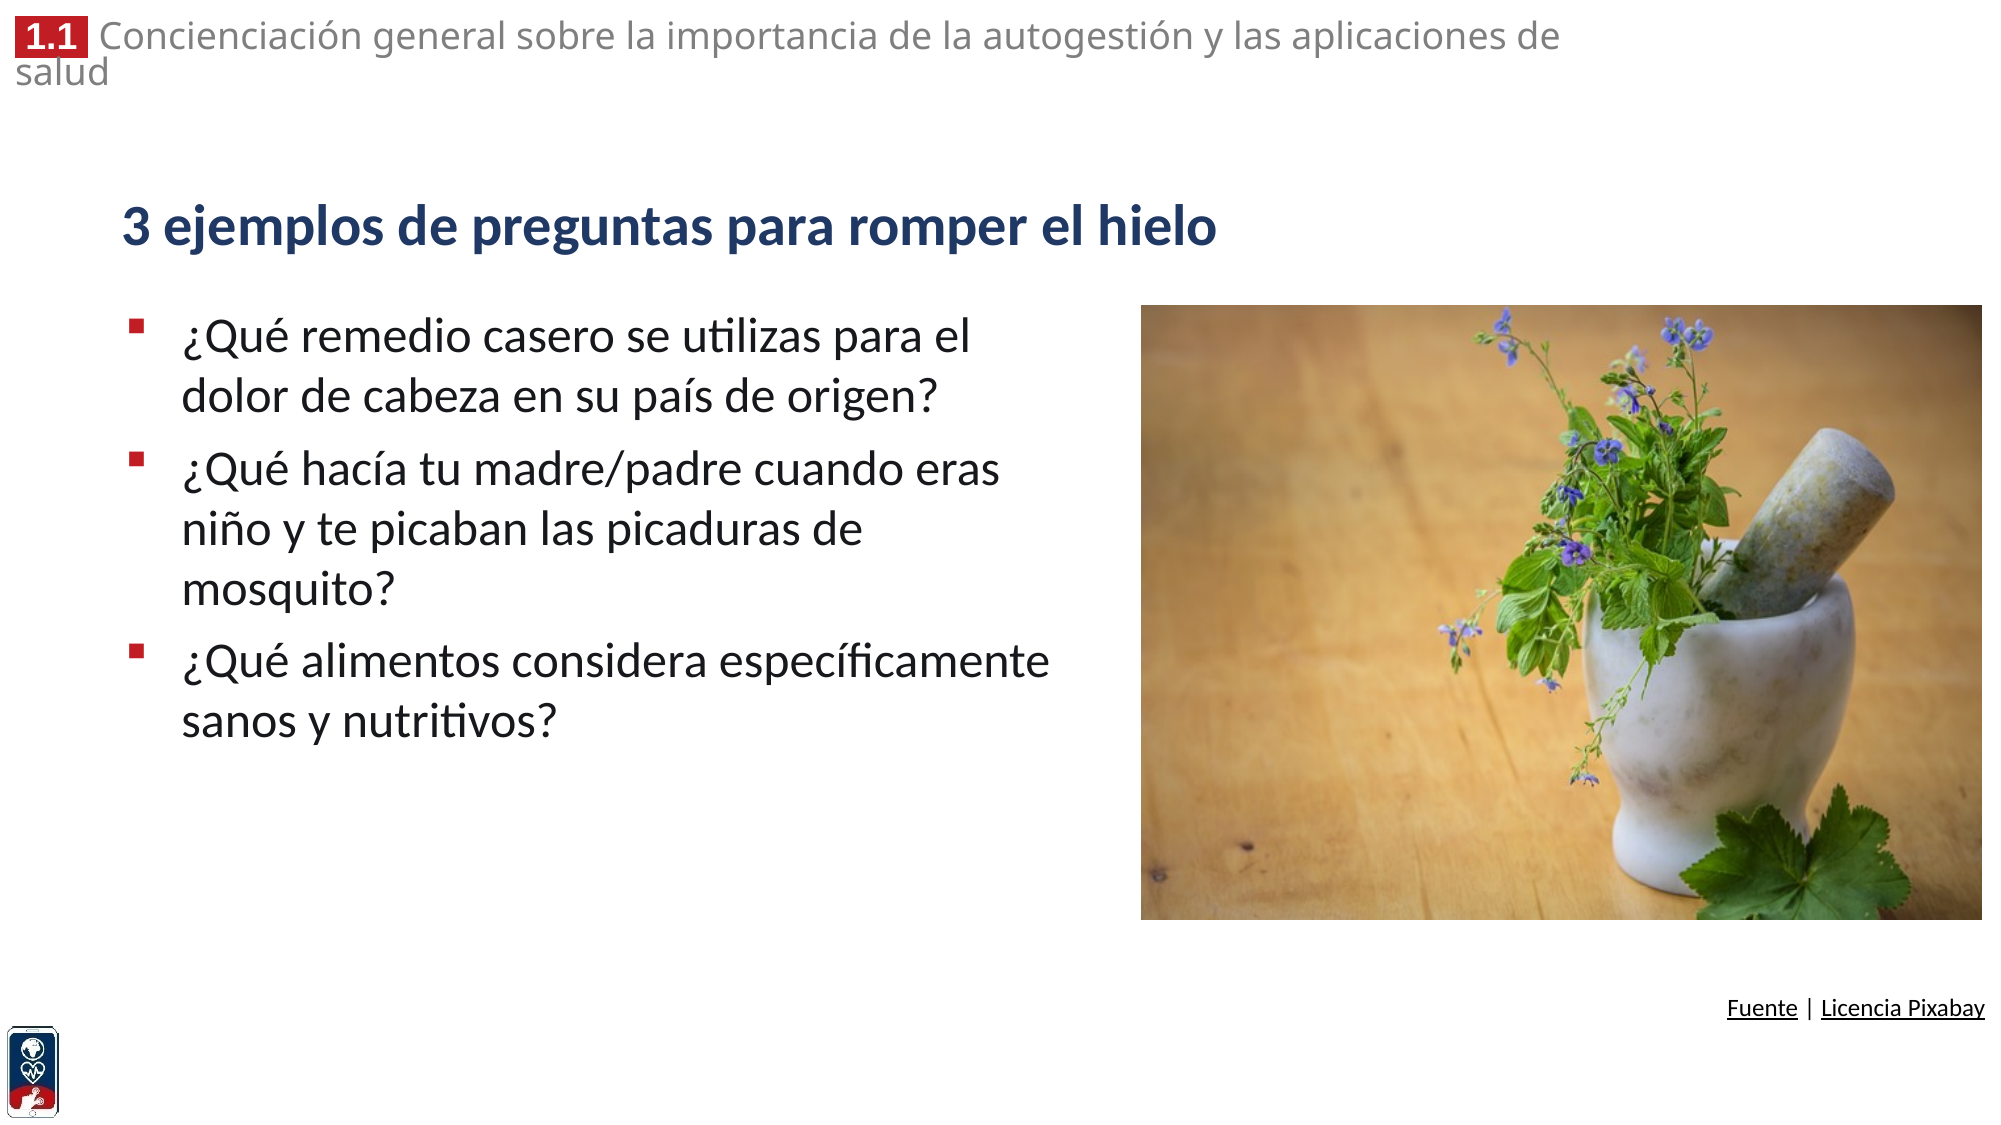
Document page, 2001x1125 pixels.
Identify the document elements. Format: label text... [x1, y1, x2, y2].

picture [1141, 305, 1983, 921]
text_box Fuente | Licencia Pixabay [561, 984, 2000, 1029]
picture [7, 1026, 59, 1118]
list ¿Qué remedio casero se utilizas para el dolor de cabeza en su país de origen? ¿Qué hacía tu madre/padre cuando eras niño y te picaban las picaduras de mosquito? ¿Qué alimentos considera específicamente sanos y nutritivos? [91, 295, 1075, 1098]
title 3 ejemplos de preguntas para romper el hielo [91, 177, 1962, 276]
